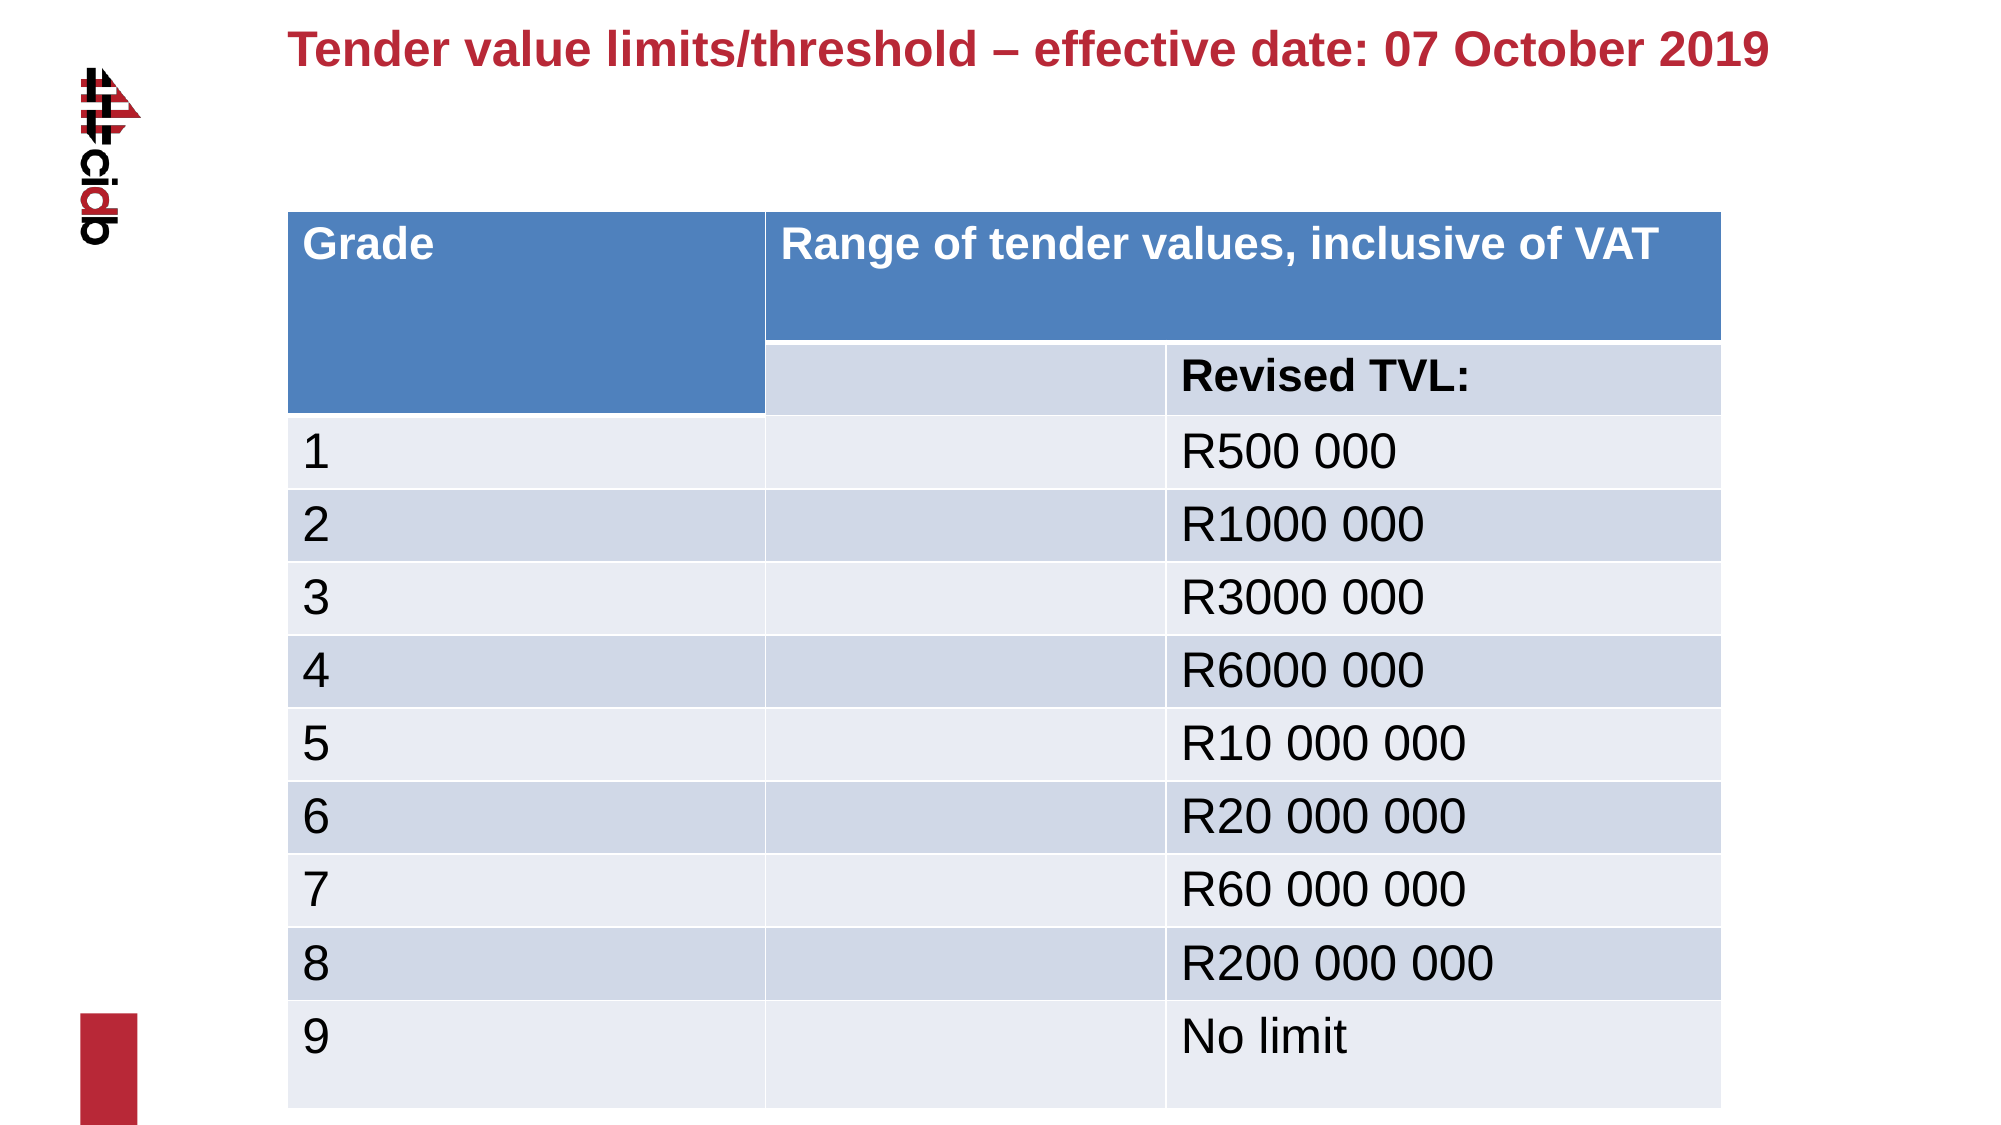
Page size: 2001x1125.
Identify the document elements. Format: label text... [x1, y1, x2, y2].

table_cell [766, 709, 1165, 780]
table_cell 2 [288, 490, 765, 561]
table_cell R500 000 [1167, 416, 1721, 488]
table_cell [766, 928, 1165, 1000]
table_header Grade [288, 212, 765, 413]
table_cell R1000 000 [1167, 490, 1721, 561]
table_cell No limit [1167, 1001, 1721, 1108]
table_cell 4 [288, 636, 765, 707]
table_cell [766, 636, 1165, 707]
table_cell [766, 416, 1165, 488]
table_cell [766, 855, 1165, 926]
table_cell 1 [288, 418, 765, 488]
table_cell R6000 000 [1167, 636, 1721, 707]
table_cell [766, 782, 1165, 853]
title Tender value limits/threshold – effective date: 07 October 2019 [287, 16, 1900, 138]
table_cell 3 [288, 563, 765, 634]
table_header Range of tender values, inclusive of VAT [766, 212, 1721, 340]
table_cell Revised TVL: [1167, 345, 1721, 415]
table_cell R60 000 000 [1167, 855, 1721, 926]
table_cell [766, 345, 1165, 415]
picture [70, 60, 148, 253]
table_cell 5 [288, 709, 765, 780]
table_cell [766, 490, 1165, 561]
table_cell 9 [288, 1001, 765, 1108]
table_cell R20 000 000 [1167, 782, 1721, 853]
table_cell [766, 1001, 1165, 1108]
table_cell [766, 563, 1165, 634]
table_cell 6 [288, 782, 765, 853]
table_cell R3000 000 [1167, 563, 1721, 634]
table_cell 7 [288, 855, 765, 926]
table_cell 8 [288, 928, 765, 1000]
table_cell R10 000 000 [1167, 709, 1721, 780]
table_cell R200 000 000 [1167, 928, 1721, 1000]
